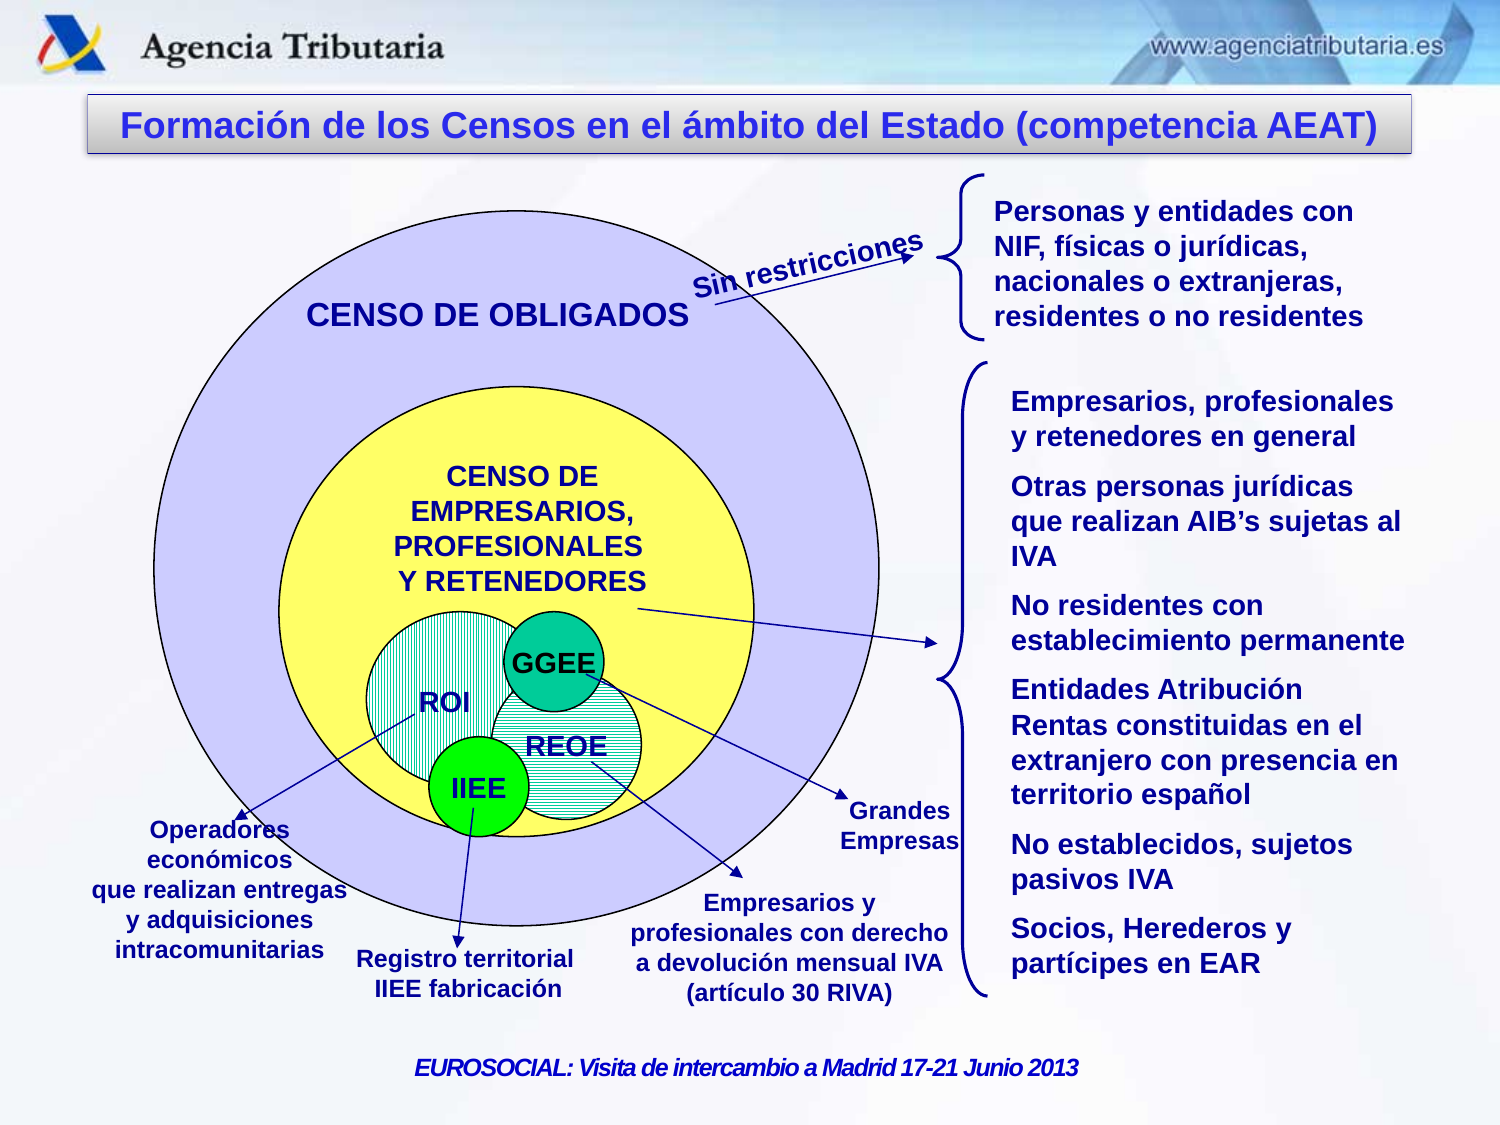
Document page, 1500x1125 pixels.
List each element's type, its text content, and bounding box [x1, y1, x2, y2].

text_box Formación de los Censos en el ámbito del Estado (competencia AEAT) [87, 93, 1412, 154]
text_box [621, 692, 715, 801]
text_box [637, 608, 938, 649]
text_box [337, 738, 449, 828]
text_box [234, 713, 415, 821]
text_box Sin restricciones [672, 204, 960, 317]
text_box ROI [403, 675, 504, 726]
text_box [263, 761, 469, 922]
text_box Registro territorial IIEE fabricación [341, 934, 597, 1010]
text_box CENSO DE OBLIGADOS [291, 285, 714, 341]
text_box [937, 362, 988, 997]
text_box [278, 386, 754, 759]
text_box [153, 288, 879, 805]
text_box [937, 174, 985, 340]
text_box [461, 803, 722, 926]
text_box CENSO DE EMPRESARIOS, PROFESIONALES Y RETENEDORES [366, 450, 679, 605]
text_box Empresarios, profesionales y retenedores en general Otras personas jurídicas que realizan AIB’s sujetas al IVA No residentes con establecimiento permanente Entidades Atribución Rentas constituidas en el extranjero con presencia en territorio español No establecidos, sujetos pasivos IVA Socios, Herederos y partícipes en EAR [996, 375, 1422, 988]
text_box [295, 210, 702, 285]
text_box REOE [491, 682, 642, 820]
text_box [492, 790, 643, 837]
text_box [645, 737, 808, 862]
text_box [376, 722, 493, 782]
text_box Empresarios y profesionales con derecho a devolución mensual IVA (artículo 30 RIVA) [614, 878, 966, 1014]
text_box EUROSOCIAL: Visita de intercambio a Madrid 17-21 Junio 2013 [46, 1044, 1454, 1090]
text_box [452, 807, 474, 949]
text_box GGEE [503, 611, 604, 712]
text_box Operadores económicos que realizan entregas y adquisiciones intracomunitarias [70, 805, 370, 971]
text_box IIEE [428, 736, 529, 837]
text_box [366, 611, 516, 736]
text_box Grandes Empresas [820, 787, 980, 863]
text_box [591, 761, 743, 878]
picture [0, 0, 1500, 1125]
text_box Personas y entidades con NIF, físicas o jurídicas, nacionales o extranjeras, residentes o no residentes [979, 185, 1412, 340]
